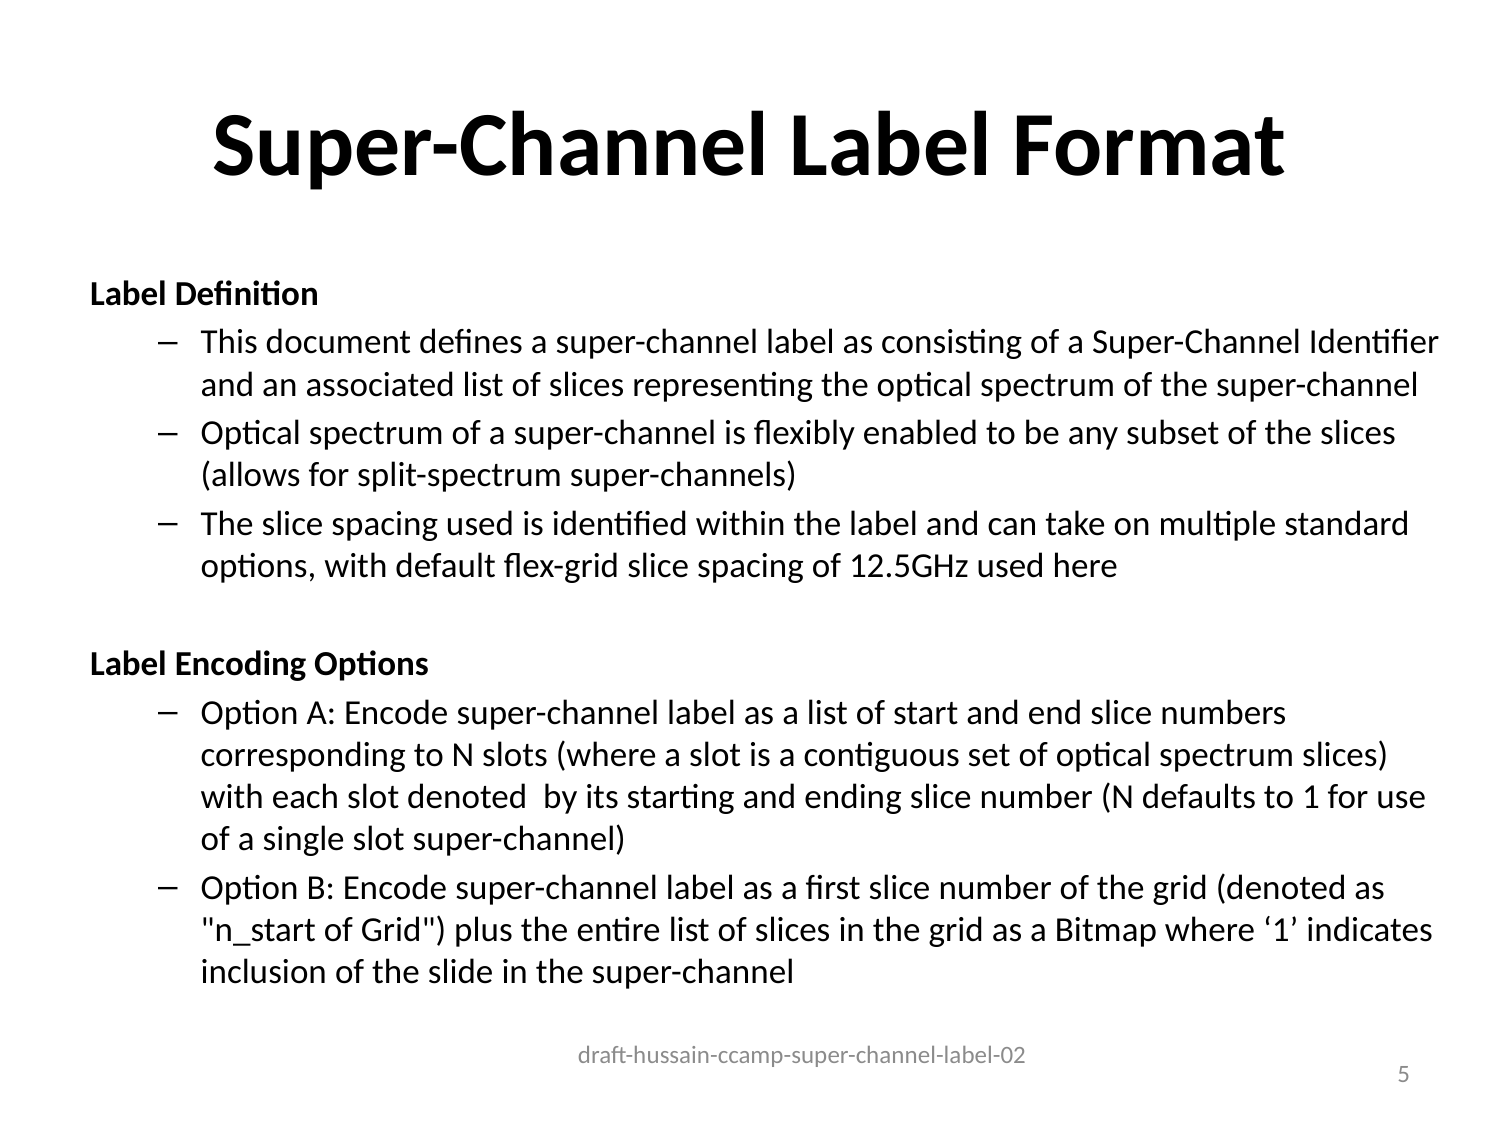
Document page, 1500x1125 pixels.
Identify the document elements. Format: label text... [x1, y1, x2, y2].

list Label Definition This document defines a super-channel label as consisting of a Super-Channel Identifier and an associated list of slices representing the optical spectrum of the super-channel Optical spectrum of a super-channel is flexibly enabled to be any subset of the slices (allows for split-spectrum super-channels) The slice spacing used is identified within the label and can take on multiple standard options, with default flex-grid slice spacing of 12.5GHz used here Label Encoding Options Option A: Encode super-channel label as a list of start and end slice numbers corresponding to N slots (where a slot is a contiguous set of optical spectrum slices) with each slot denoted by its starting and ending slice number (N defaults to 1 for use of a single slot super-channel) Option B: Encode super-channel label as a first slice number of the grid (denoted as "n_start of Grid") plus the entire list of slices in the grid as a Bitmap where ‘1’ indicates inclusion of the slide in the super-channel [75, 262, 1471, 1005]
slide_number 5 [1074, 1042, 1425, 1103]
title Super-Channel Label Format [75, 45, 1425, 233]
footer draft-hussain-ccamp-super-channel-label-02 [512, 1042, 1074, 1094]
